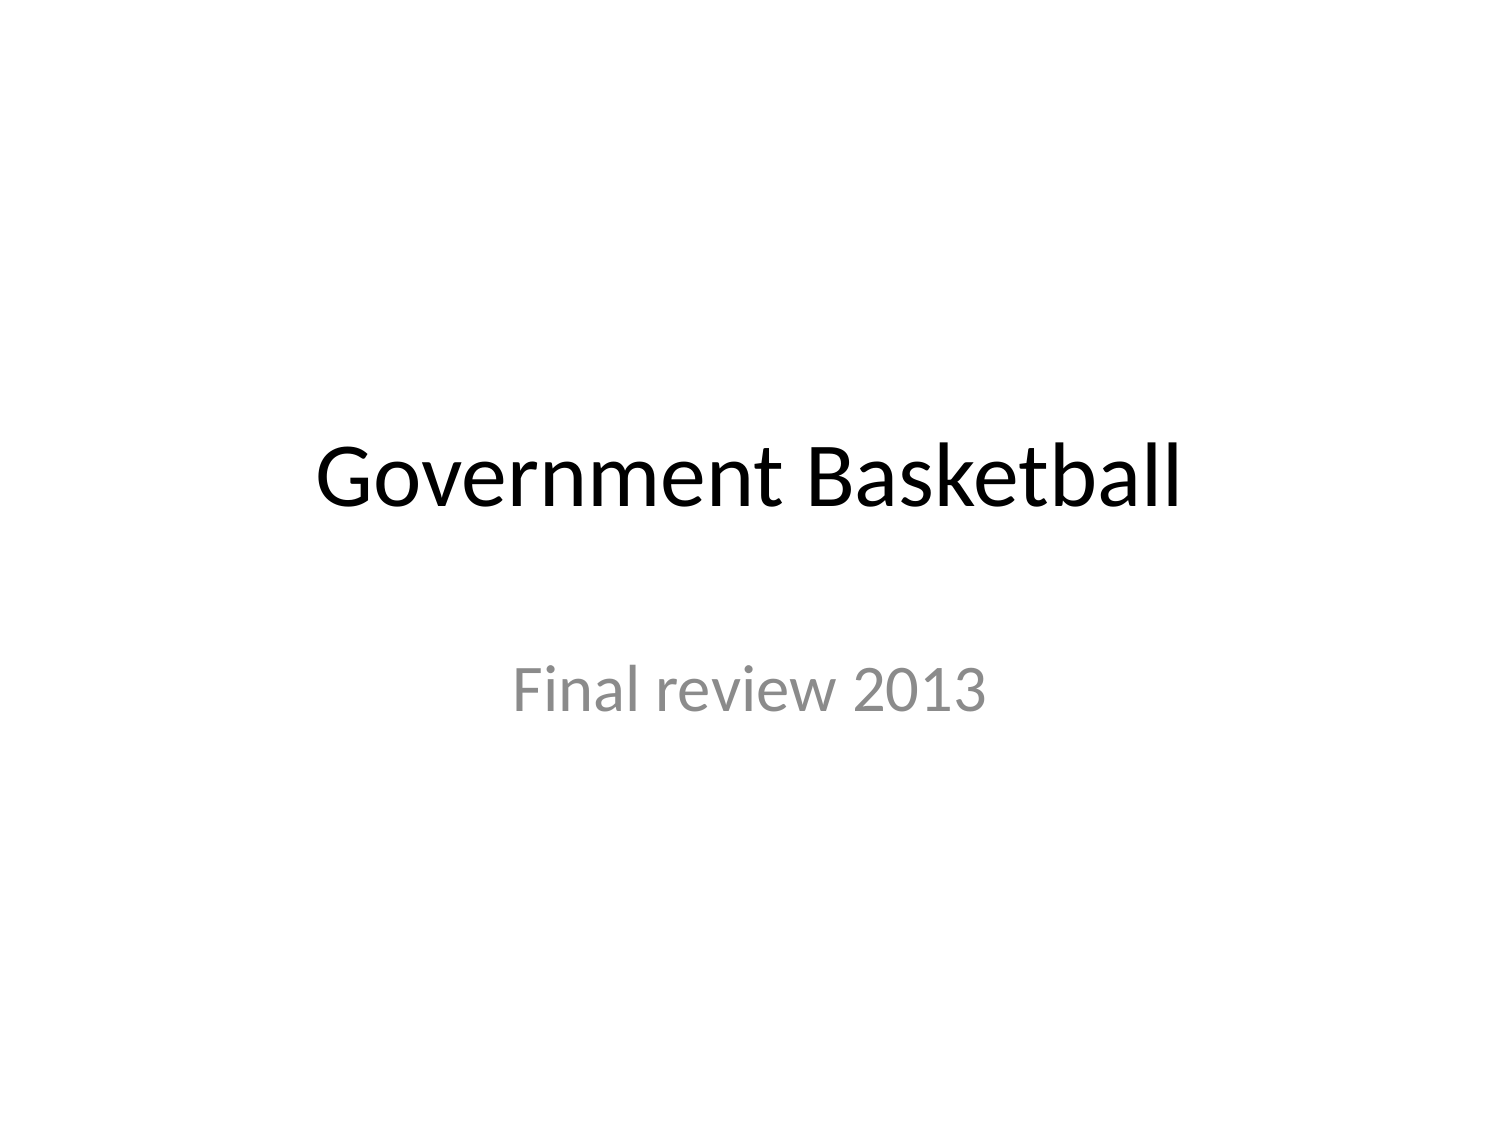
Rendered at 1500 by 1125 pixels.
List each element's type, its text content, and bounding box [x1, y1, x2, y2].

title Government Basketball [112, 349, 1388, 591]
subtitle Final review 2013 [225, 637, 1275, 925]
